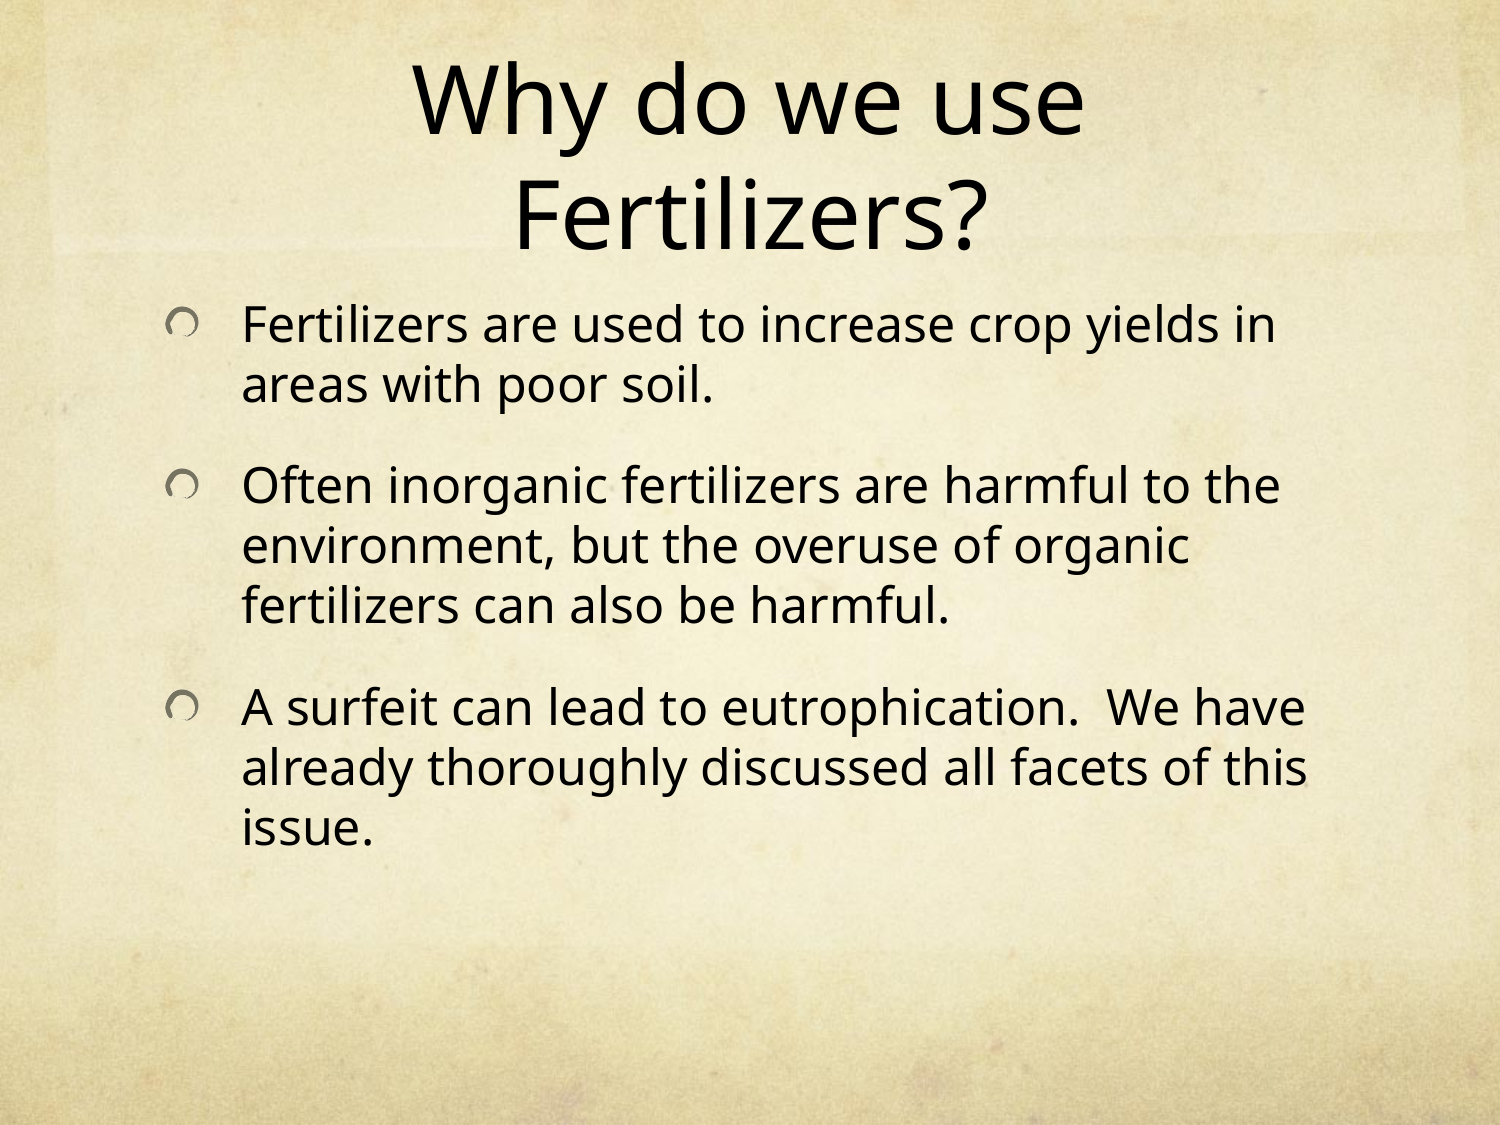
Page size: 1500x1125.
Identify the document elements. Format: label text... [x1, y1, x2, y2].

picture [0, 0, 1500, 1125]
list Fertilizers are used to increase crop yields in areas with poor soil. Often inorganic fertilizers are harmful to the environment, but the overuse of organic fertilizers can also be harmful. A surfeit can lead to eutrophication. We have already thoroughly discussed all facets of this issue. [150, 284, 1350, 838]
title Why do we use Fertilizers? [150, 82, 1350, 225]
